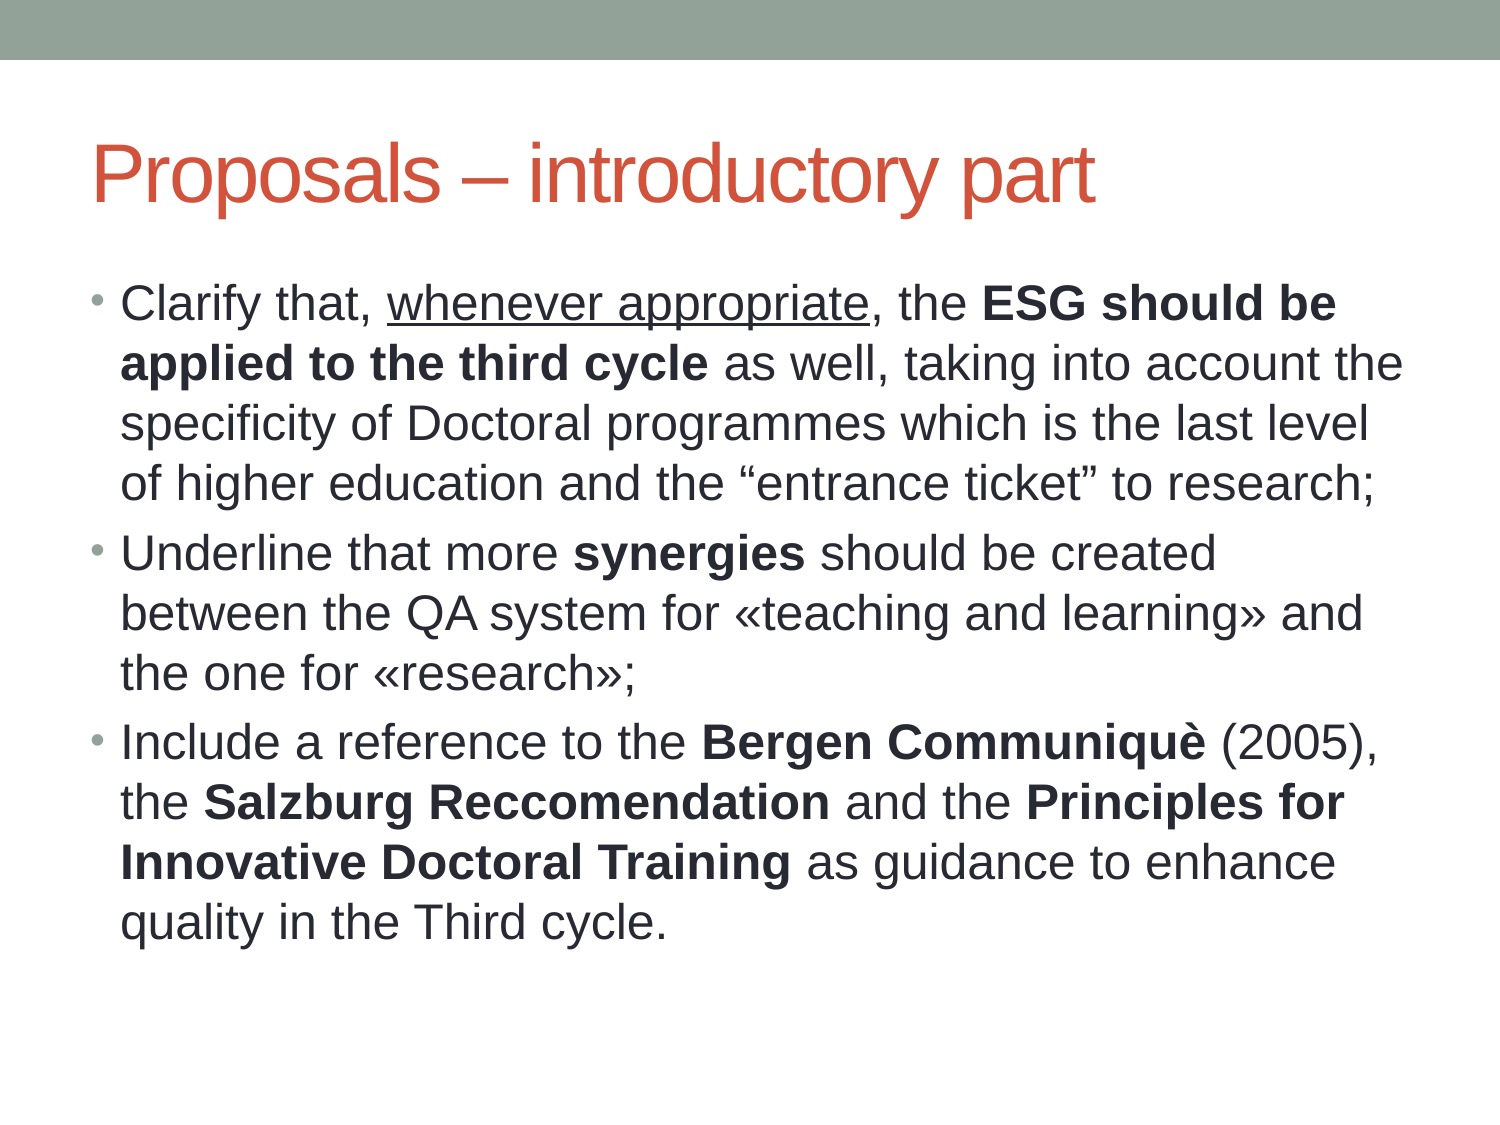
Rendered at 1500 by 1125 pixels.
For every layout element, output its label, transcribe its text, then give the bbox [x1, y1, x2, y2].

list Clarify that, whenever appropriate, the ESG should be applied to the third cycle as well, taking into account the specificity of Doctoral programmes which is the last level of higher education and the “entrance ticket” to research; Underline that more synergies should be created between the QA system for «teaching and learning» and the one for «research»; Include a reference to the Bergen Communiquè (2005), the Salzburg Reccomendation and the Principles for Innovative Doctoral Training as guidance to enhance quality in the Third cycle. [75, 262, 1425, 1063]
title Proposals – introductory part [75, 87, 1425, 250]
